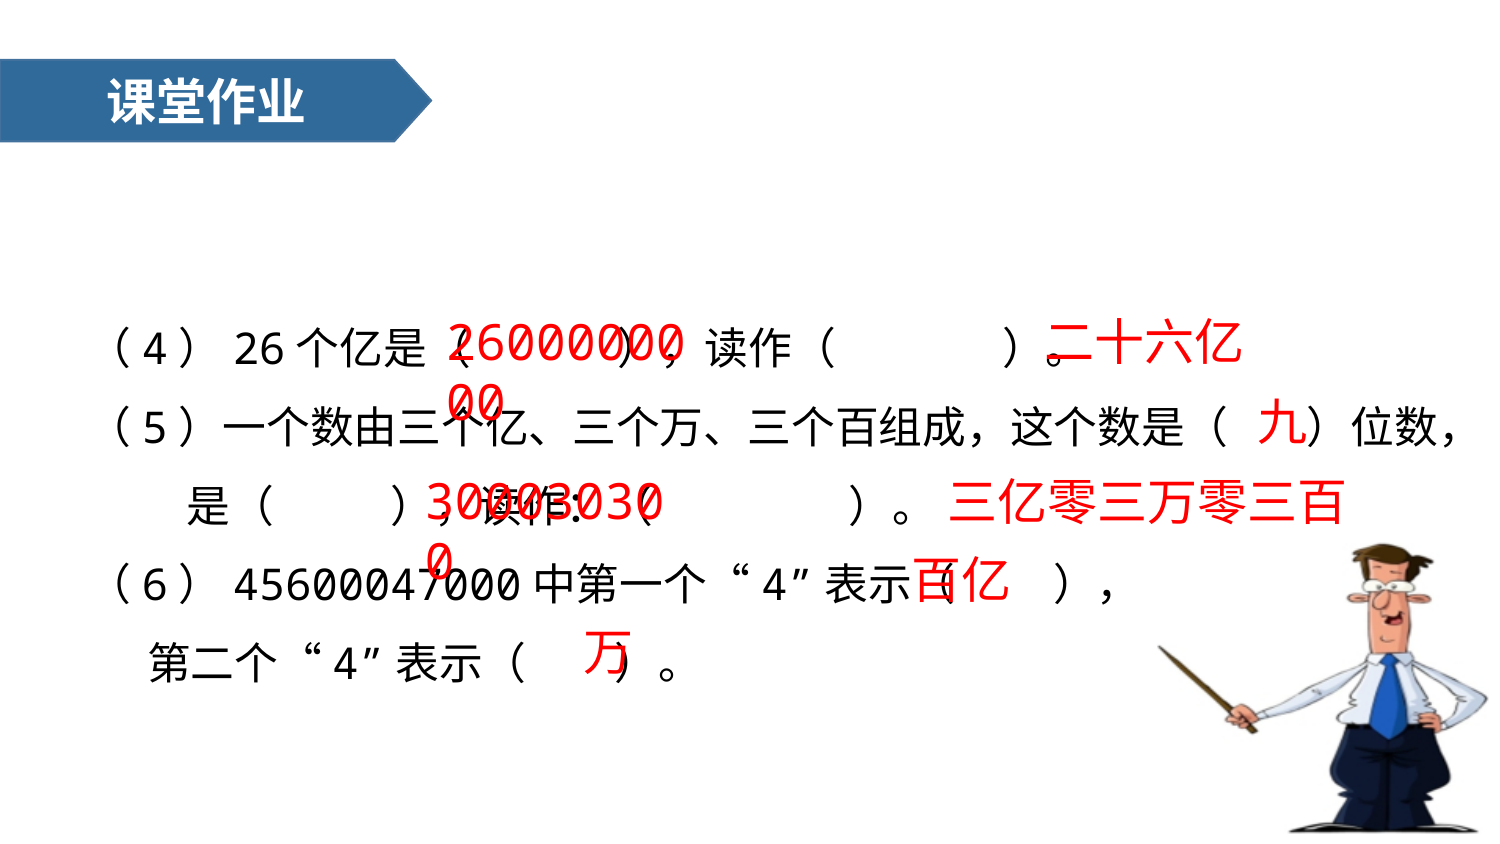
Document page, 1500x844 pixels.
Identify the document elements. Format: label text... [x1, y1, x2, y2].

text_box 九 [1246, 384, 1344, 457]
text_box 2600000000 [434, 304, 710, 436]
text_box 二十六亿 [1033, 305, 1309, 377]
text_box 万 [571, 615, 696, 687]
picture [1145, 535, 1500, 837]
text_box 课堂作业 [0, 59, 432, 142]
text_box 300030300 [413, 463, 688, 595]
text_box 三亿零三万零三百 [936, 464, 1379, 536]
text_box （4）26个亿是（ ），读作（ ）。 （5）一个数由三个亿、三个万、三个百组成，这个数是（ ）位数，是（ ），读作：（ ）。 （6）45600047000中第一个“4”表示（ ）， 第二个“4”表示（ ）。 [76, 289, 1450, 694]
text_box 百亿 [900, 543, 1043, 615]
